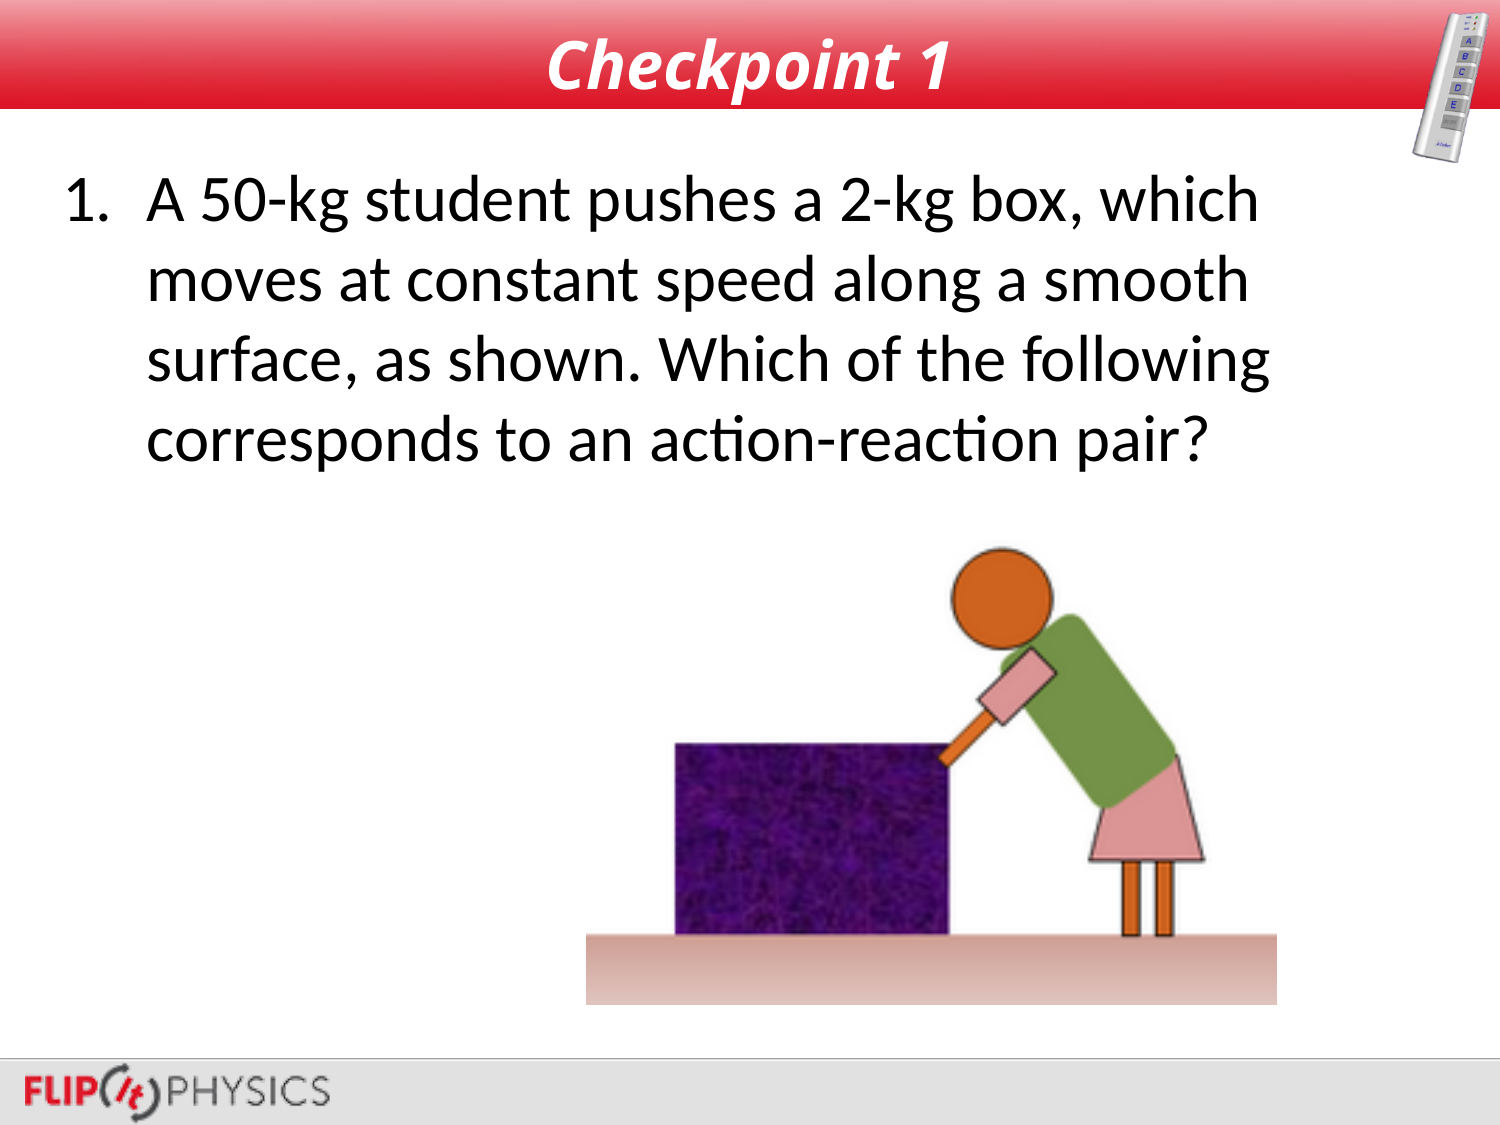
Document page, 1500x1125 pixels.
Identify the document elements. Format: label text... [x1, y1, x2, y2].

picture [0, 0, 1500, 163]
picture [0, 1058, 1500, 1125]
list A 50-kg student pushes a 2-kg box, which moves at constant speed along a smooth surface, as shown. Which of the following corresponds to an action-reaction pair? [47, 147, 1450, 1005]
picture [586, 508, 1277, 1006]
title Checkpoint 1 [75, 15, 1425, 91]
